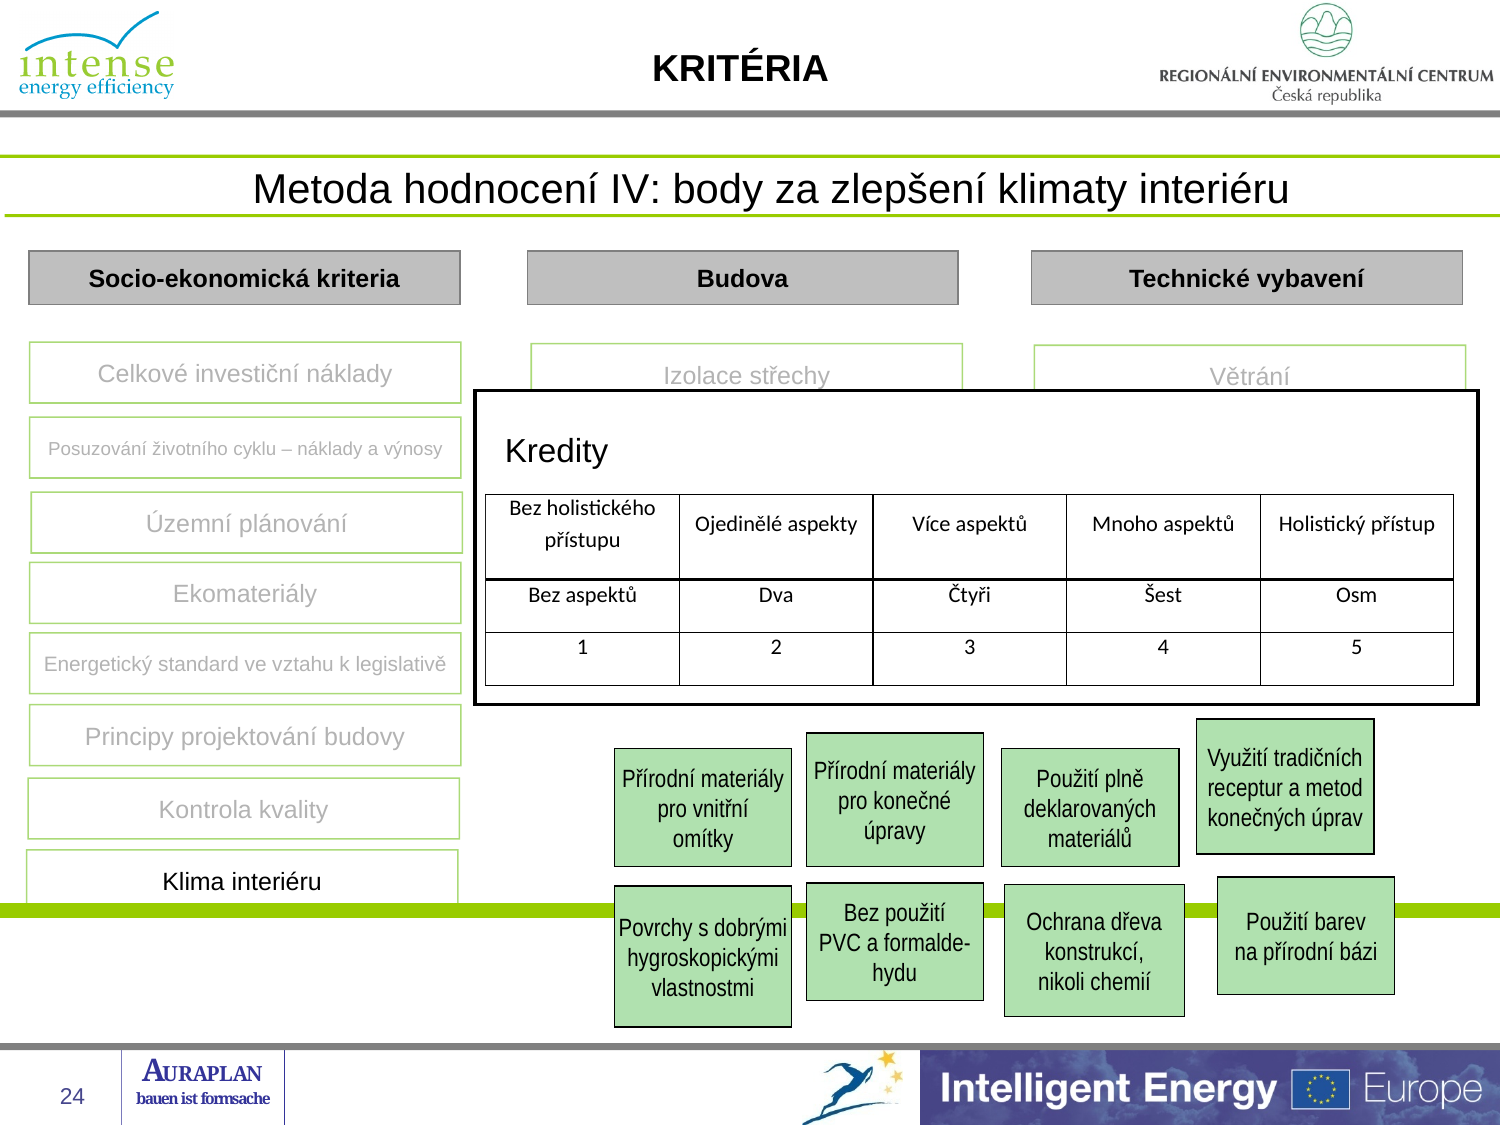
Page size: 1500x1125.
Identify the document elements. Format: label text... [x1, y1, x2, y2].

text_box Izolace střechy [531, 343, 963, 390]
text_box Technické vybavení [1031, 250, 1463, 305]
text_box [0, 903, 614, 918]
text_box Ekomateriály [29, 562, 461, 624]
picture [920, 1051, 1500, 1125]
text_box Kredity [490, 422, 1042, 477]
text_box Budova [527, 273, 959, 305]
text_box Ochrana dřeva konstrukcí, nikoli chemií [1004, 884, 1185, 1017]
text_box [124, 149, 1369, 250]
text_box Povrchy s dobrými hygroskopickými vlastnostmi [614, 885, 792, 1028]
text_box [984, 903, 1004, 918]
text_box [1395, 903, 1500, 918]
text_box Využití tradičních receptur a metod konečných úprav [1196, 747, 1374, 855]
text_box Posuzování životního cyklu – náklady a výnosy [29, 417, 461, 478]
text_box KRITÉRIA [637, 36, 845, 97]
picture [19, 11, 174, 99]
text_box Použití barev na přírodní bázi [1217, 876, 1395, 995]
picture [1160, 2, 1494, 105]
text_box Socio-ekonomická kriteria [29, 250, 461, 305]
text_box Celkové investiční náklady [29, 342, 461, 403]
text_box Větrání [1034, 345, 1466, 390]
text_box Územní plánování [31, 492, 463, 553]
text_box Klima interiéru [26, 849, 458, 903]
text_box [485, 493, 1455, 738]
text_box Kontrola kvality [28, 778, 460, 839]
text_box [792, 903, 806, 918]
text_box 24 [0, 1074, 100, 1111]
picture [802, 1051, 903, 1125]
text_box Použití plně deklarovaných materiálů [1001, 748, 1179, 867]
text_box Přírodní materiály pro konečné úpravy [806, 747, 984, 867]
text_box Energetický standard ve vztahu k legislativě [29, 632, 461, 694]
text_box [1185, 903, 1217, 918]
text_box Přírodní materiály pro vnitřní omítky [614, 748, 792, 867]
text_box Bez použití PVC a formalde- hydu [806, 882, 984, 1001]
text_box [474, 390, 1478, 705]
text_box Metoda hodnocení IV: body za zlepšení klimaty interiéru [149, 150, 1394, 273]
text_box Principy projektování budovy [29, 704, 461, 766]
